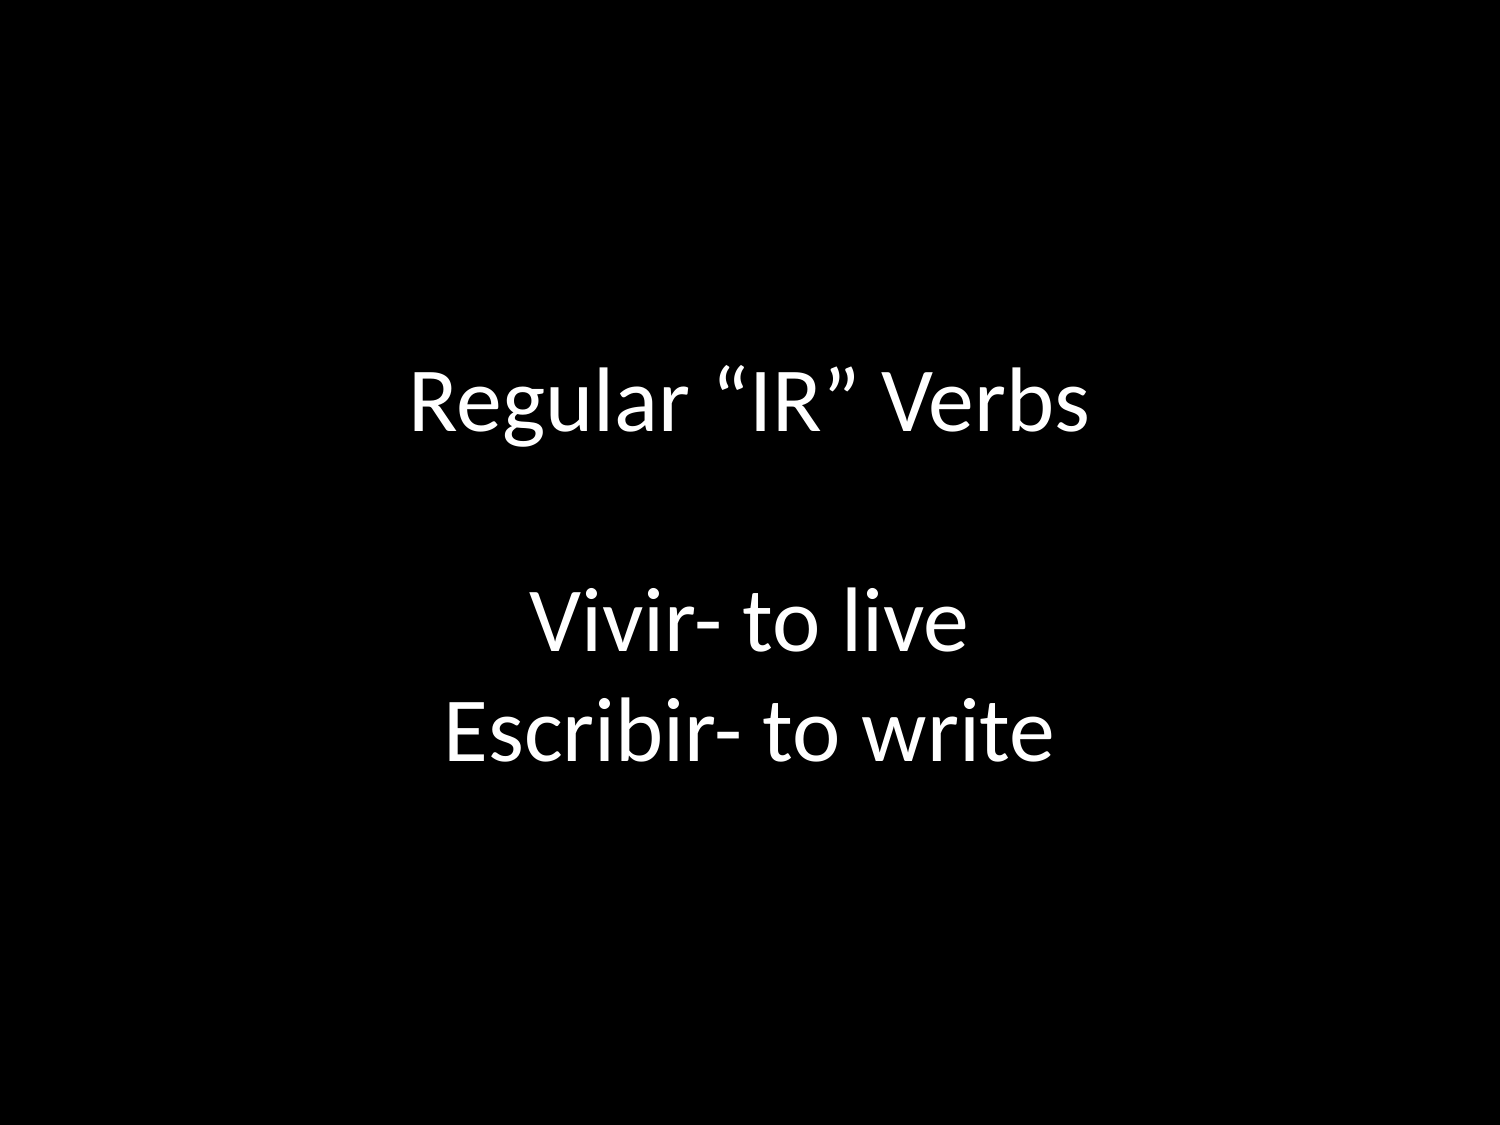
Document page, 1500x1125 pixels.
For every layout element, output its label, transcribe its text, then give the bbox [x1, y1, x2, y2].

title Regular “IR” Verbs Vivir- to live Escribir- to write [75, 45, 1425, 1075]
